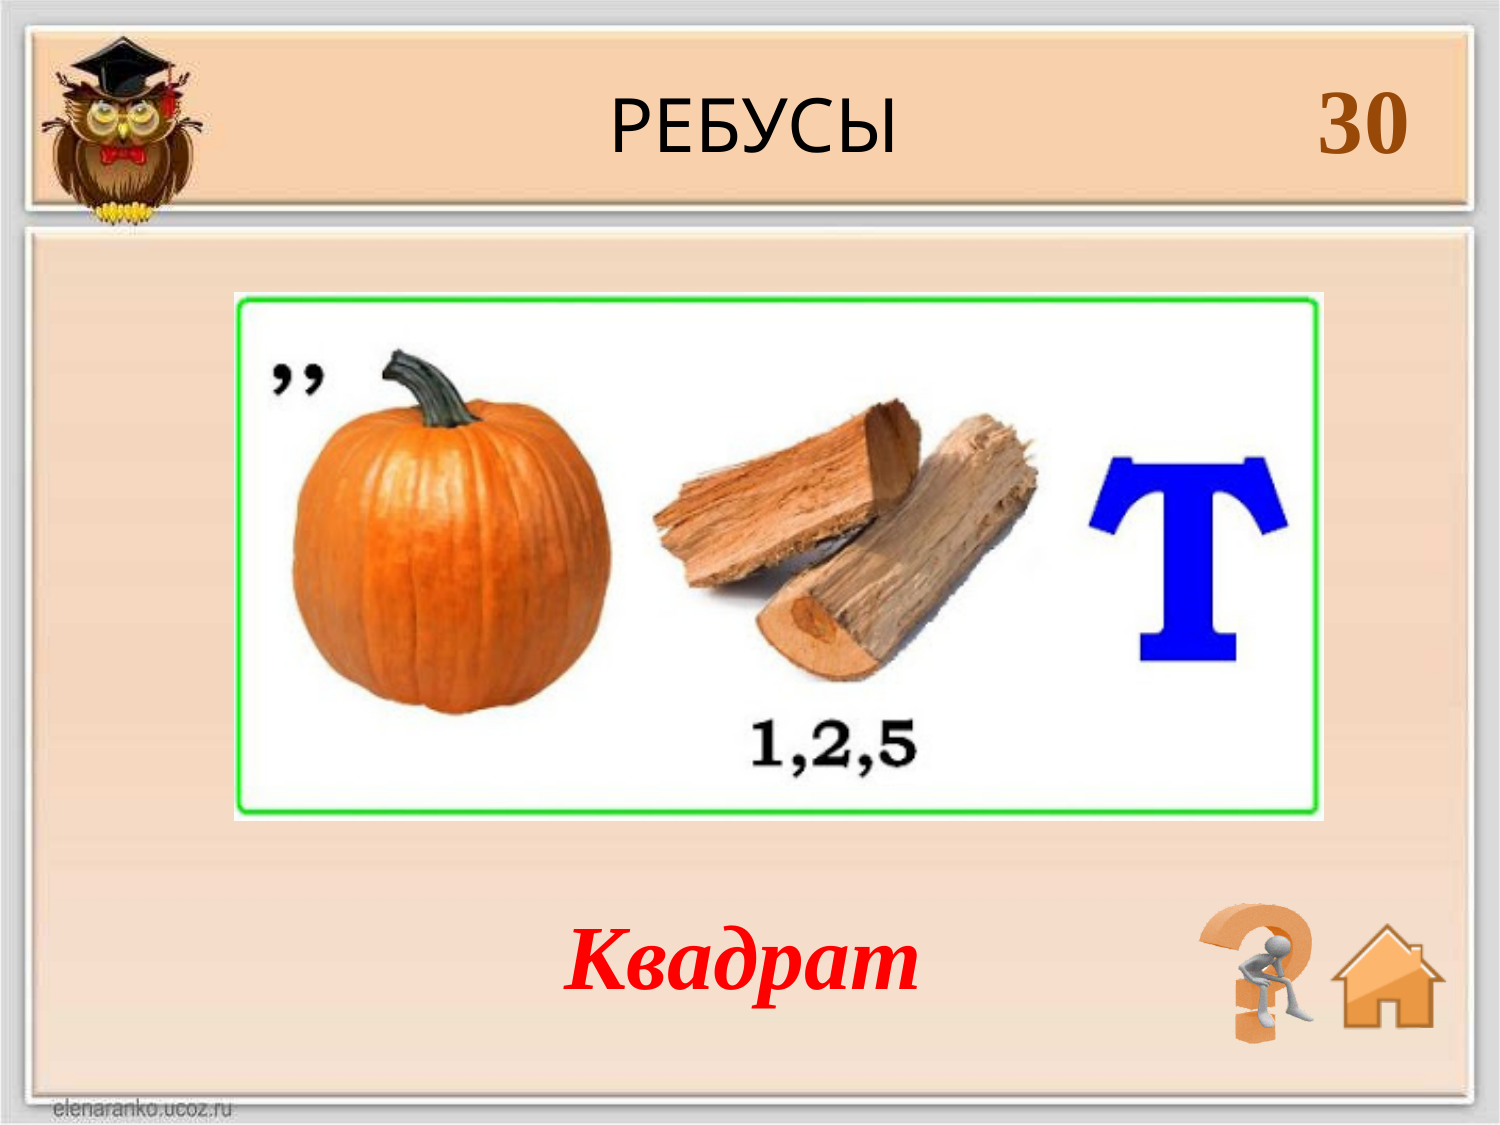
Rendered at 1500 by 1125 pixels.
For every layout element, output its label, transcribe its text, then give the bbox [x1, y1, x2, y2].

text_box РЕБУСЫ [222, 70, 1281, 175]
text_box 30 [1281, 54, 1447, 180]
picture [0, 0, 1500, 1125]
text_box Квадрат [117, 890, 1393, 1016]
